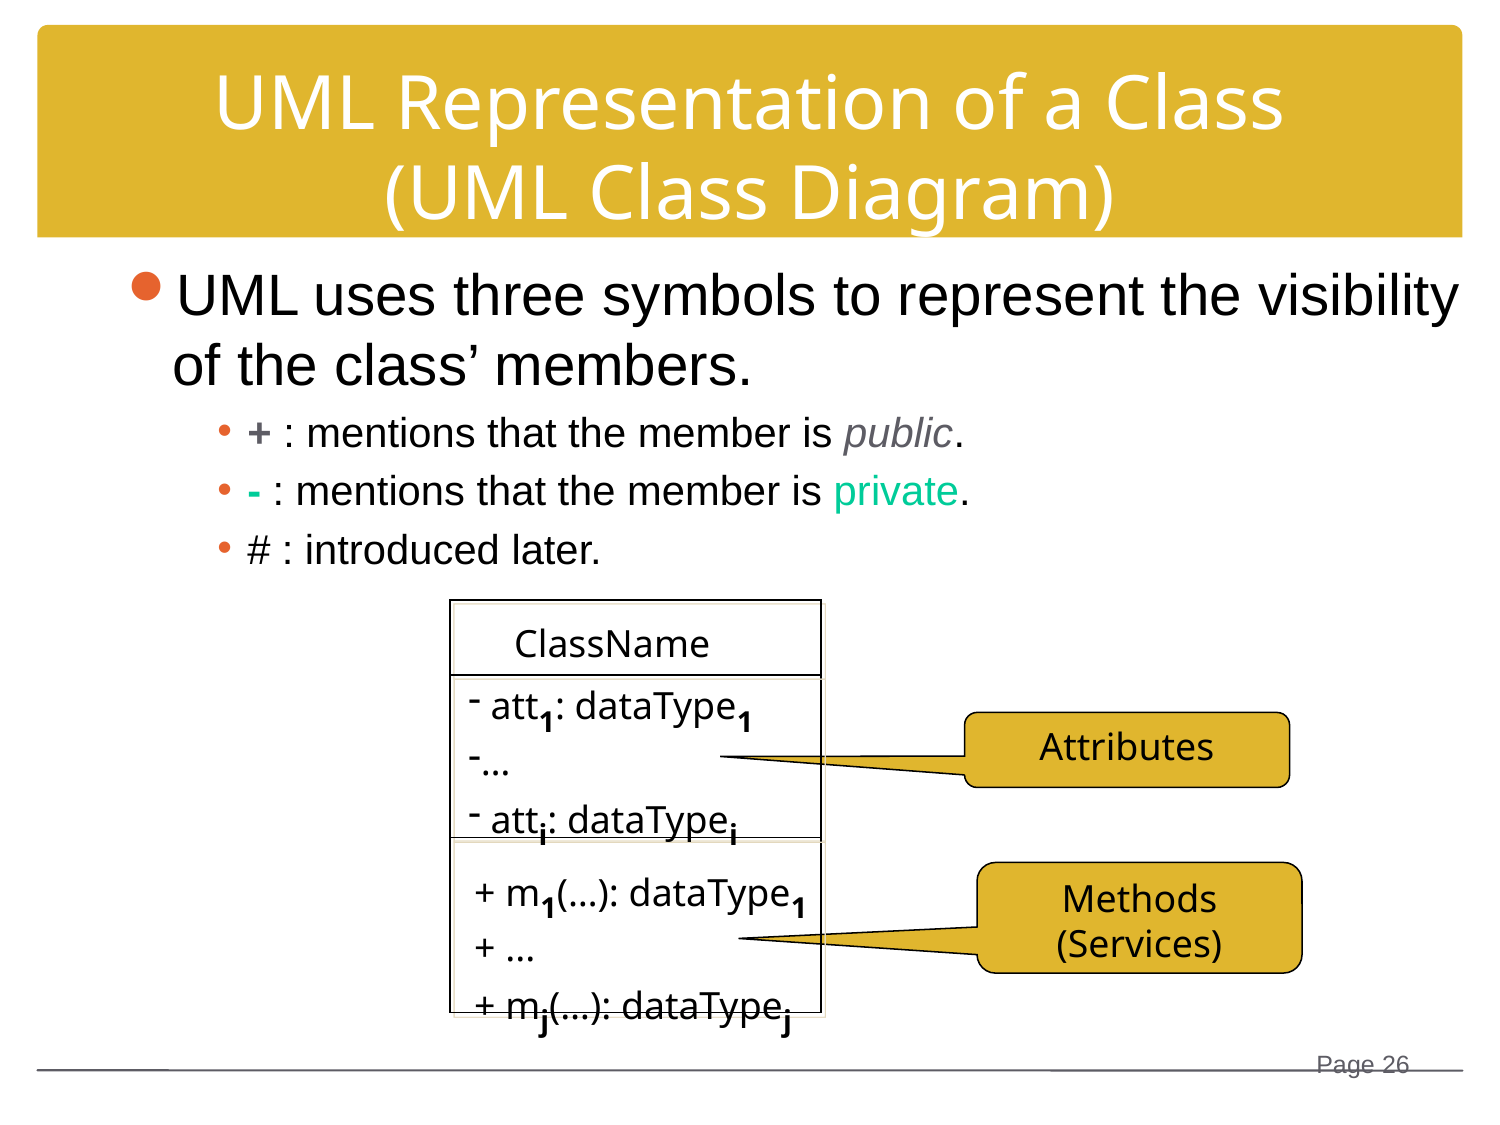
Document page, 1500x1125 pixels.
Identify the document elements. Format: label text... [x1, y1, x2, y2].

list UML uses three symbols to represent the visibility of the class’ members. + : mentions that the member is public. - : mentions that the member is private. # : introduced later. [112, 249, 1500, 676]
slide_number 26 [1074, 1024, 1425, 1103]
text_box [449, 599, 1303, 1013]
title UML Representation of a Class (UML Class Diagram) [74, 80, 1426, 208]
